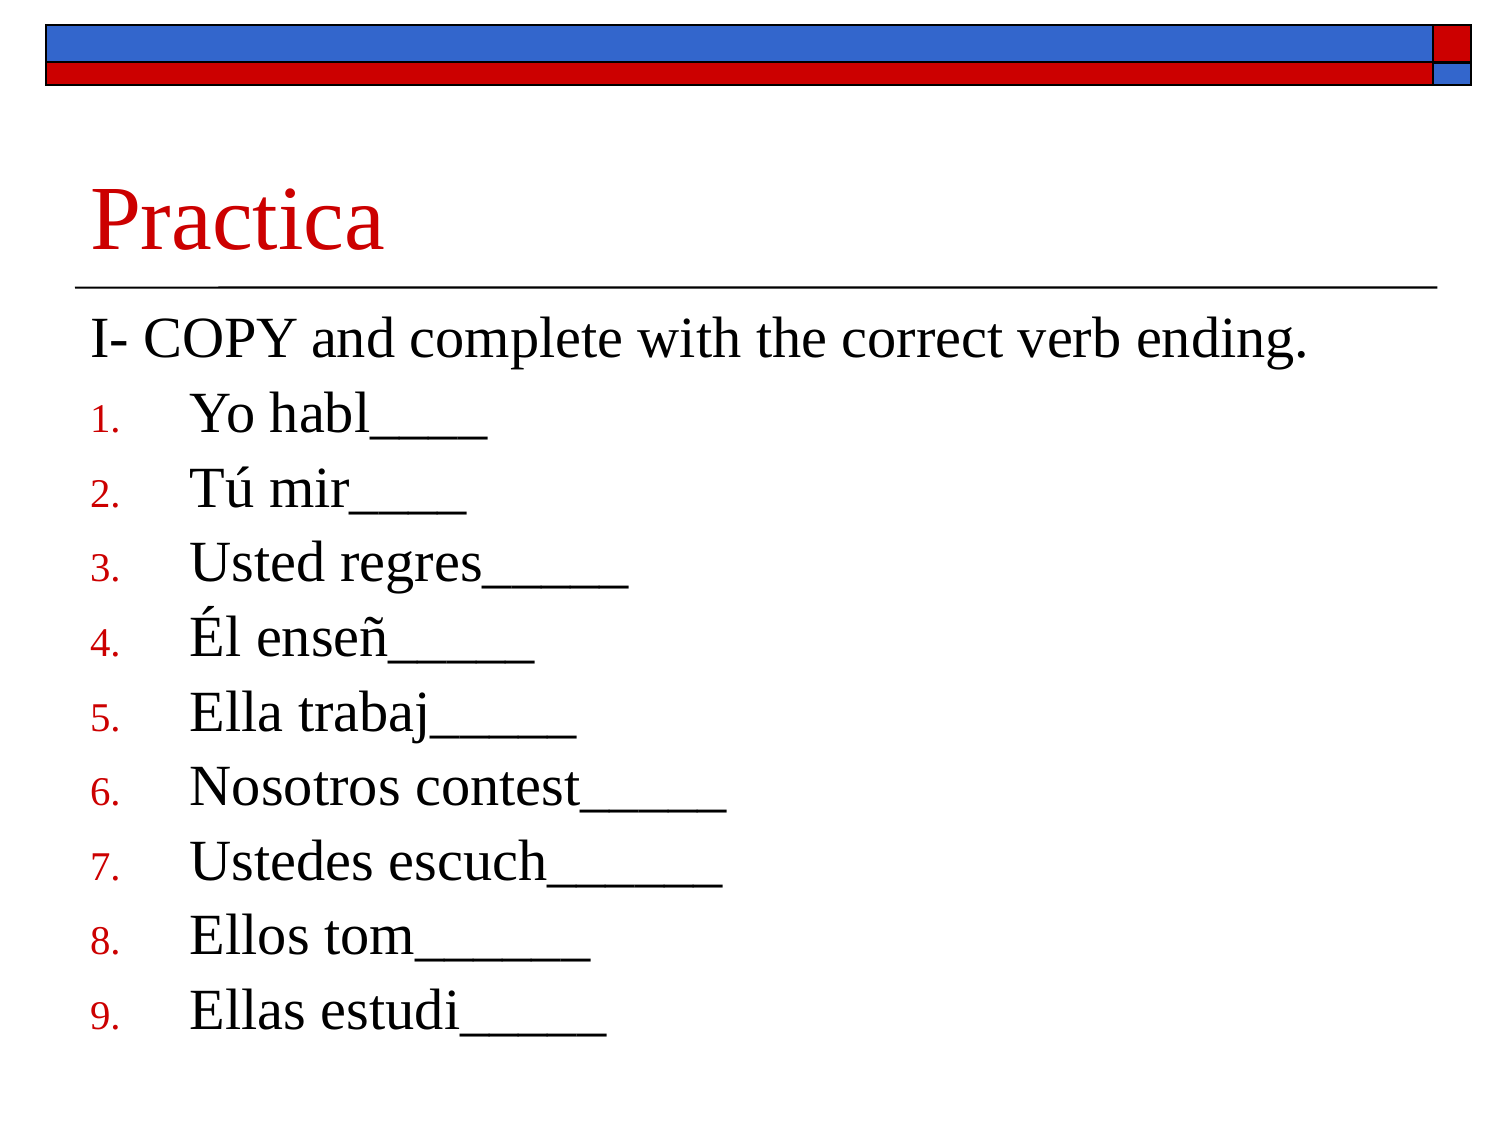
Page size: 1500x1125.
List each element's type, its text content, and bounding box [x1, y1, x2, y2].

list I- COPY and complete with the correct verb ending. Yo habl____ Tú mir____ Usted regres_____ Él enseñ_____ Ella trabaj_____ Nosotros contest_____ Ustedes escuch______ Ellos tom______ Ellas estudi_____ [75, 299, 1425, 1100]
title Practica [75, 87, 1425, 275]
